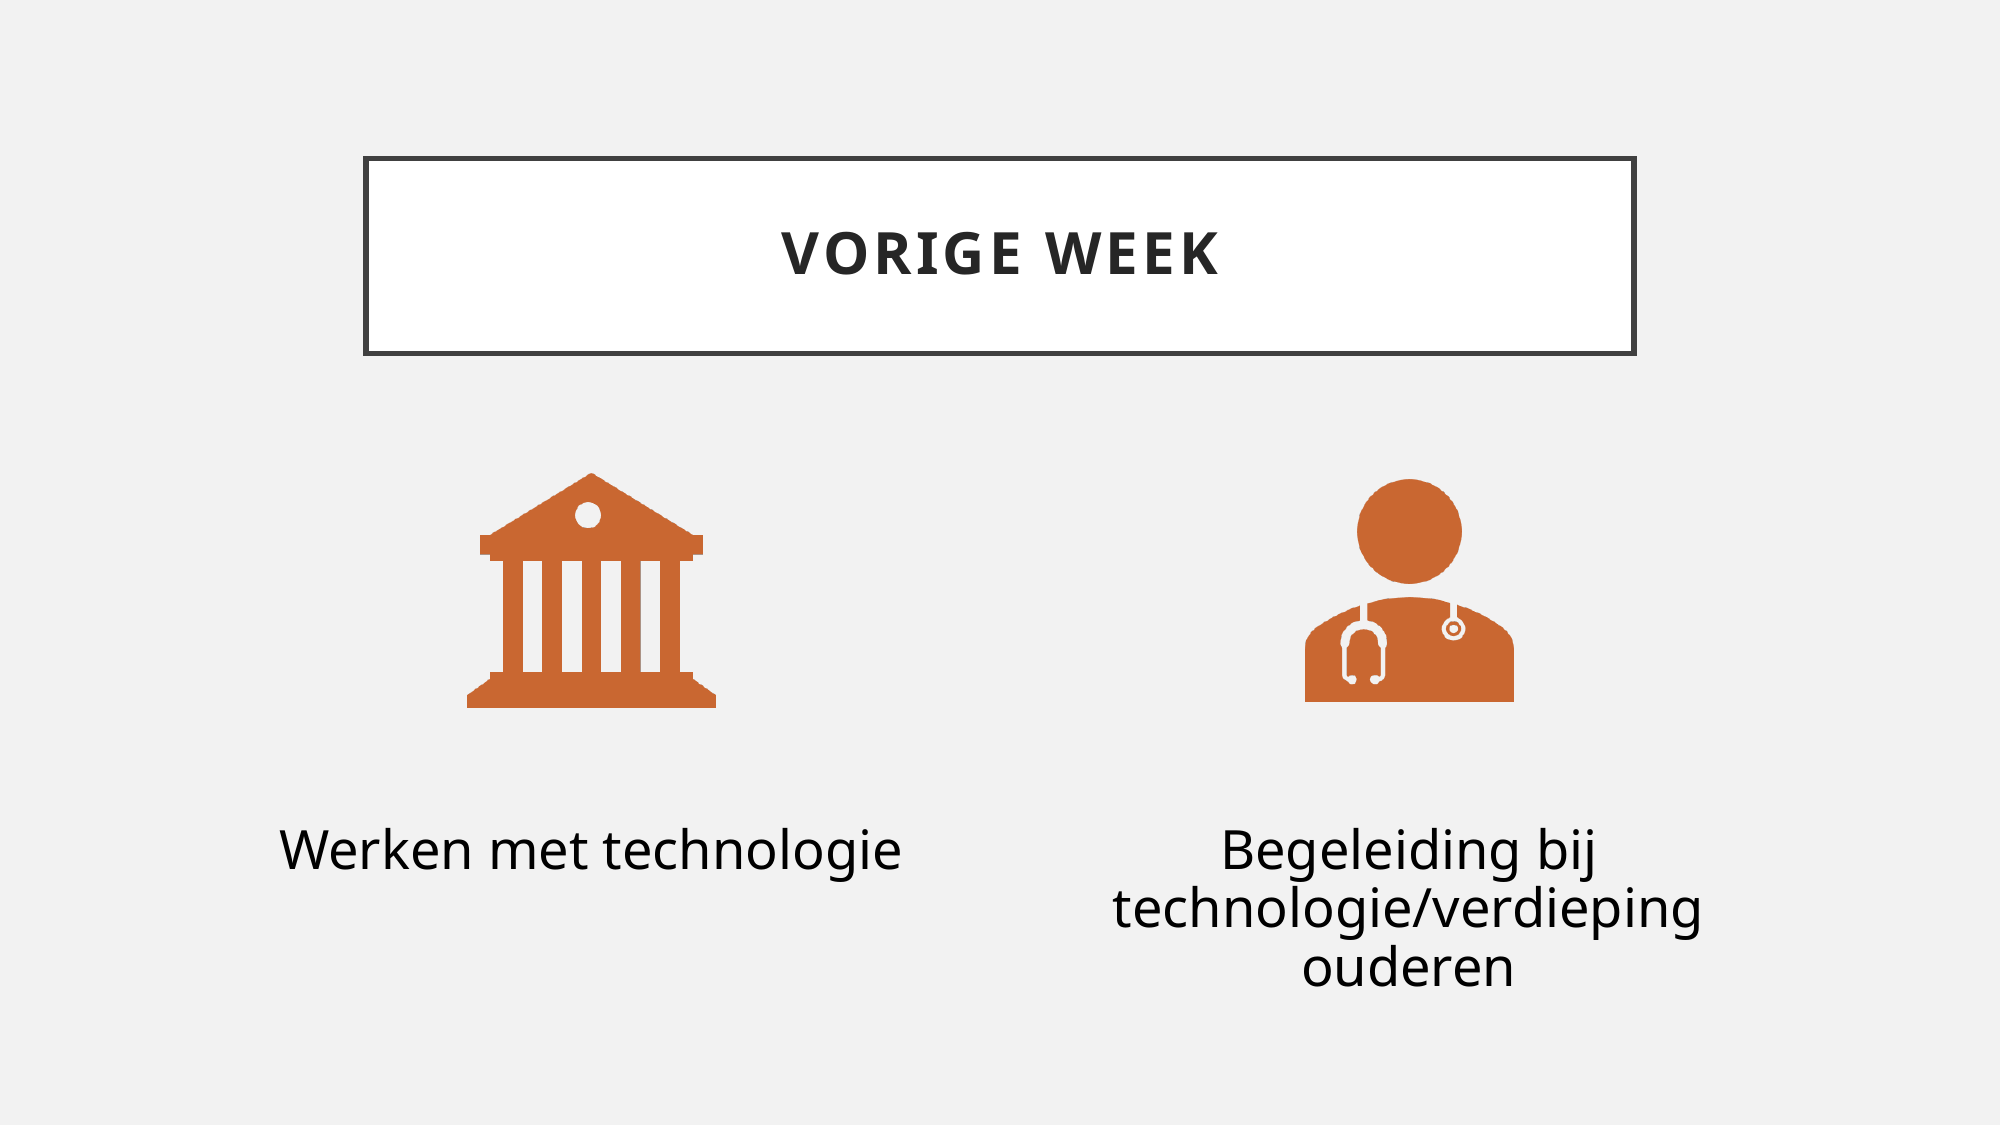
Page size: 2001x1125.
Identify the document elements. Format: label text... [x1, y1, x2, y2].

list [158, 432, 1842, 942]
title Vorige week [363, 156, 1637, 356]
